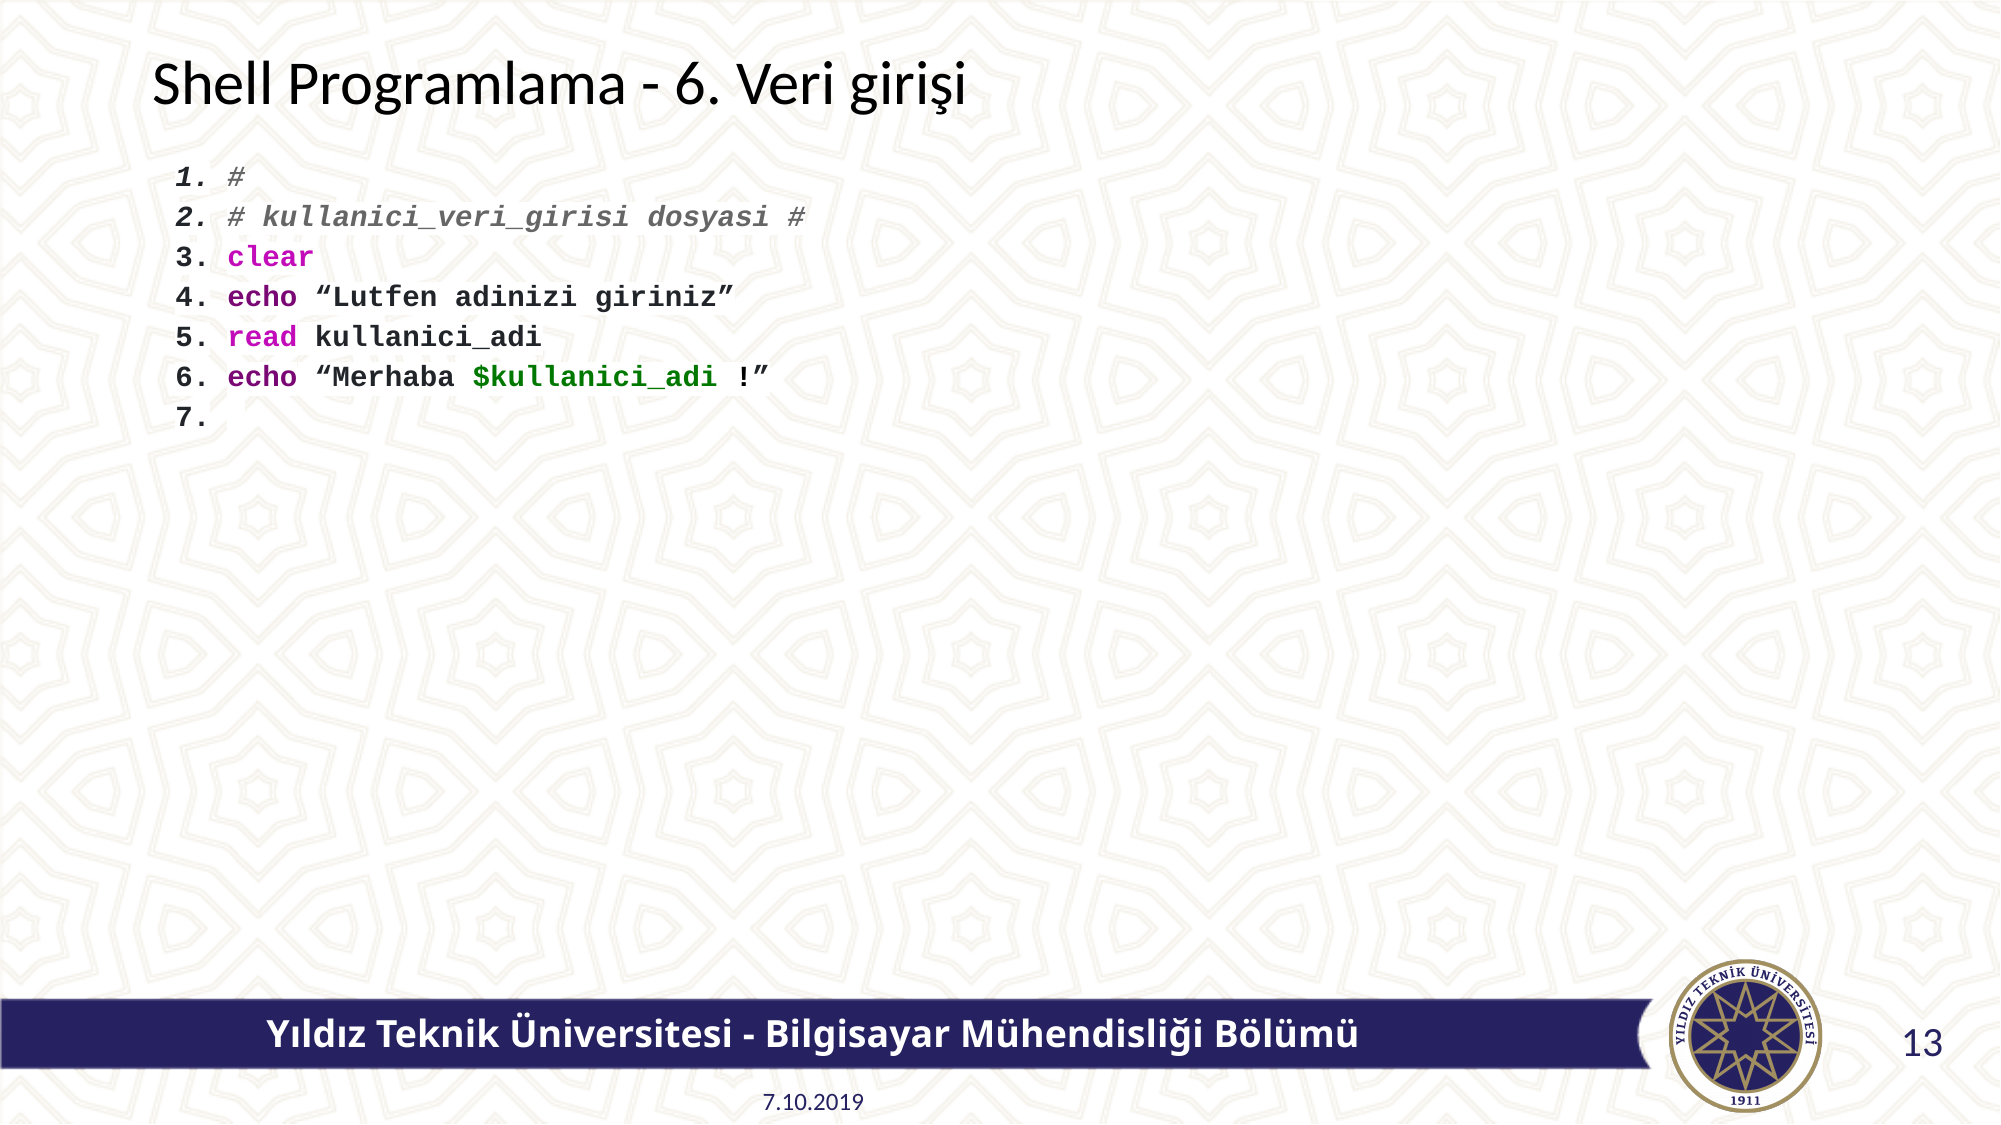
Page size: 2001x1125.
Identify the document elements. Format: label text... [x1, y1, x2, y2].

footer Yıldız Teknik Üniversitesi - Bilgisayar Mühendisliği Bölümü [0, 997, 1628, 1069]
slide_number 13 [1844, 1010, 2000, 1071]
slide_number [0, 1070, 1628, 1125]
title Shell Programlama - 6. Veri girişi [137, 59, 1863, 109]
list # # kullanici_veri_girisi dosyasi # clear echo “Lutfen adinizi giriniz” read kullanici_adi echo “Merhaba $kullanici_adi !” [137, 144, 1823, 937]
picture [0, 0, 2000, 1125]
